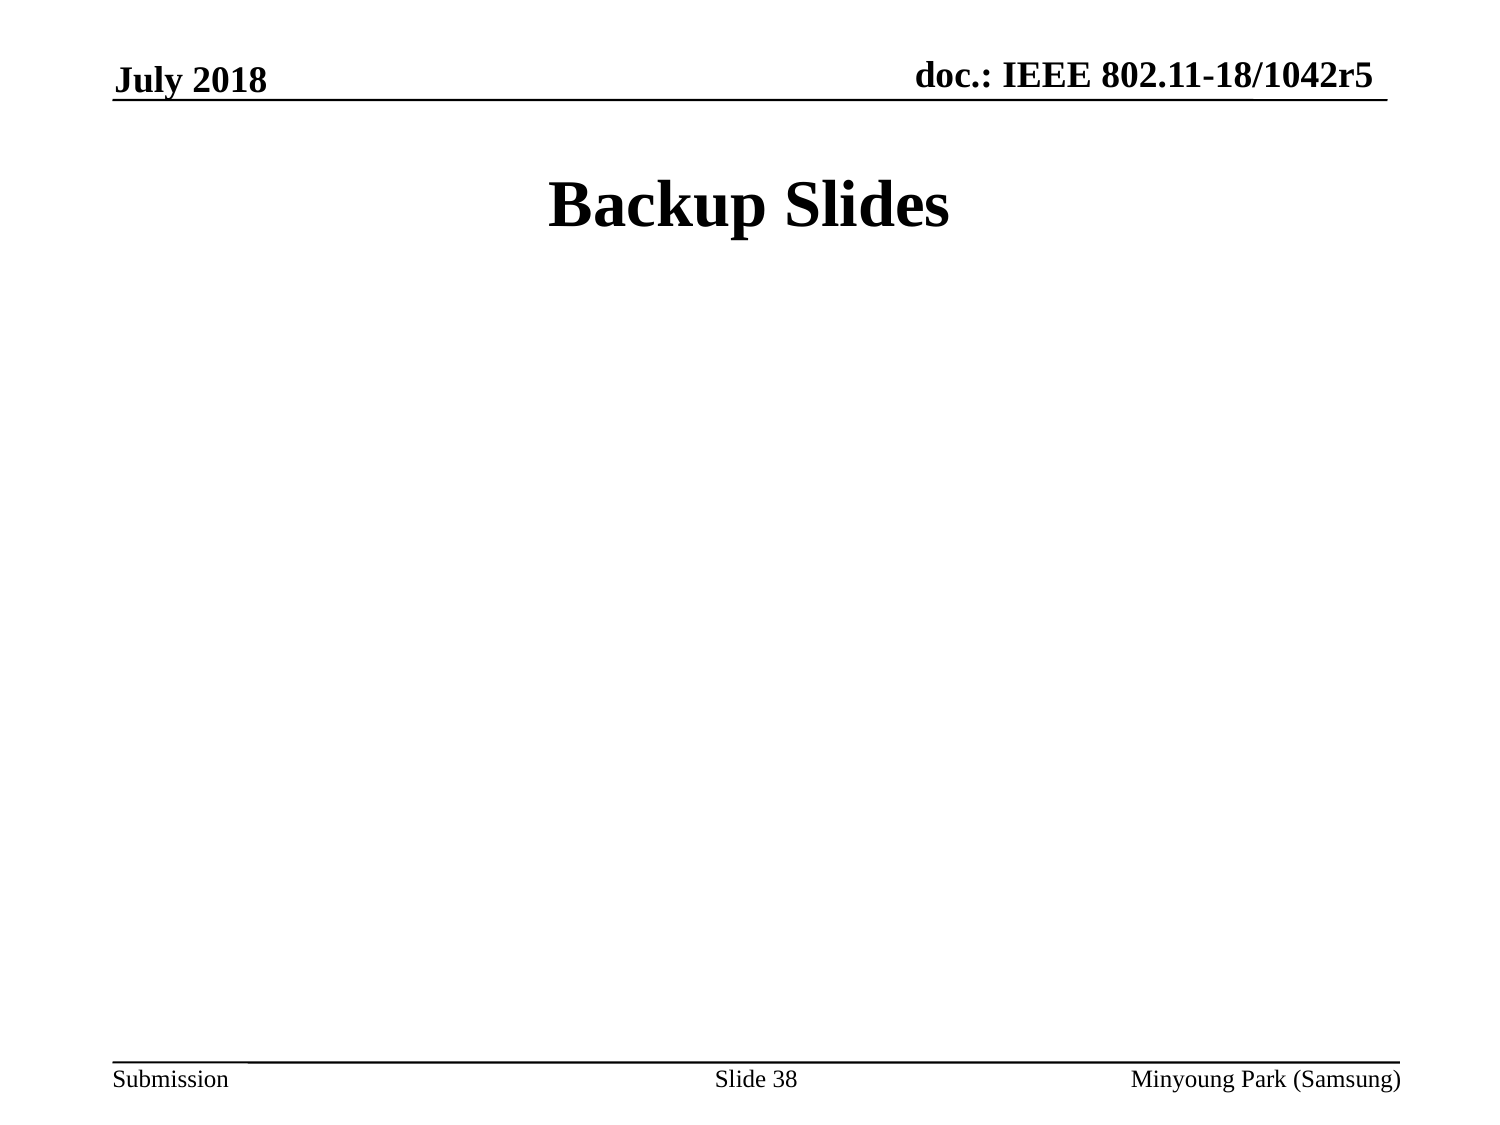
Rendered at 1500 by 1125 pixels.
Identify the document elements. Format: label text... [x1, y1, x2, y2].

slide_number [114, 54, 335, 101]
title Backup Slides [112, 112, 1388, 288]
slide_number Slide 38 [712, 1061, 800, 1093]
footer Minyoung Park (Samsung) [949, 1061, 1402, 1093]
